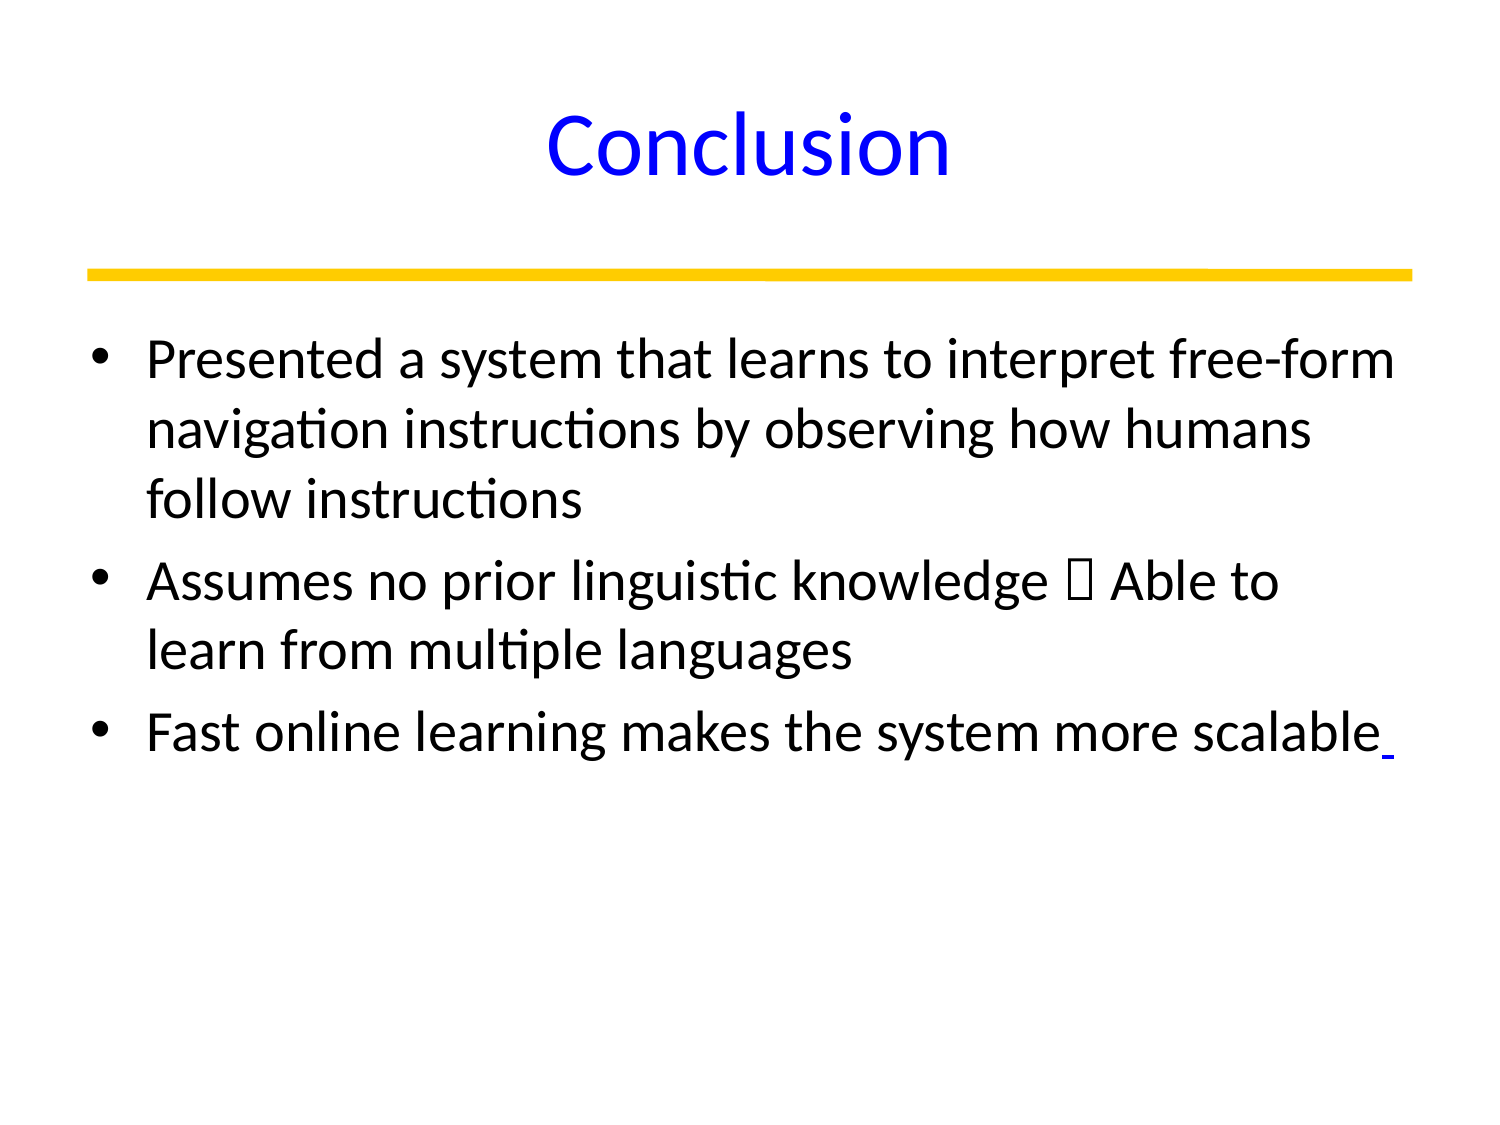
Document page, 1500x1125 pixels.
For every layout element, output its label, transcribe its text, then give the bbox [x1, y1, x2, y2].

list Presented a system that learns to interpret free-form navigation instructions by observing how humans follow instructions Assumes no prior linguistic knowledge  Able to learn from multiple languages Fast online learning makes the system more scalable [75, 312, 1425, 1055]
title Conclusion [75, 45, 1425, 233]
text_box [734, 509, 766, 616]
